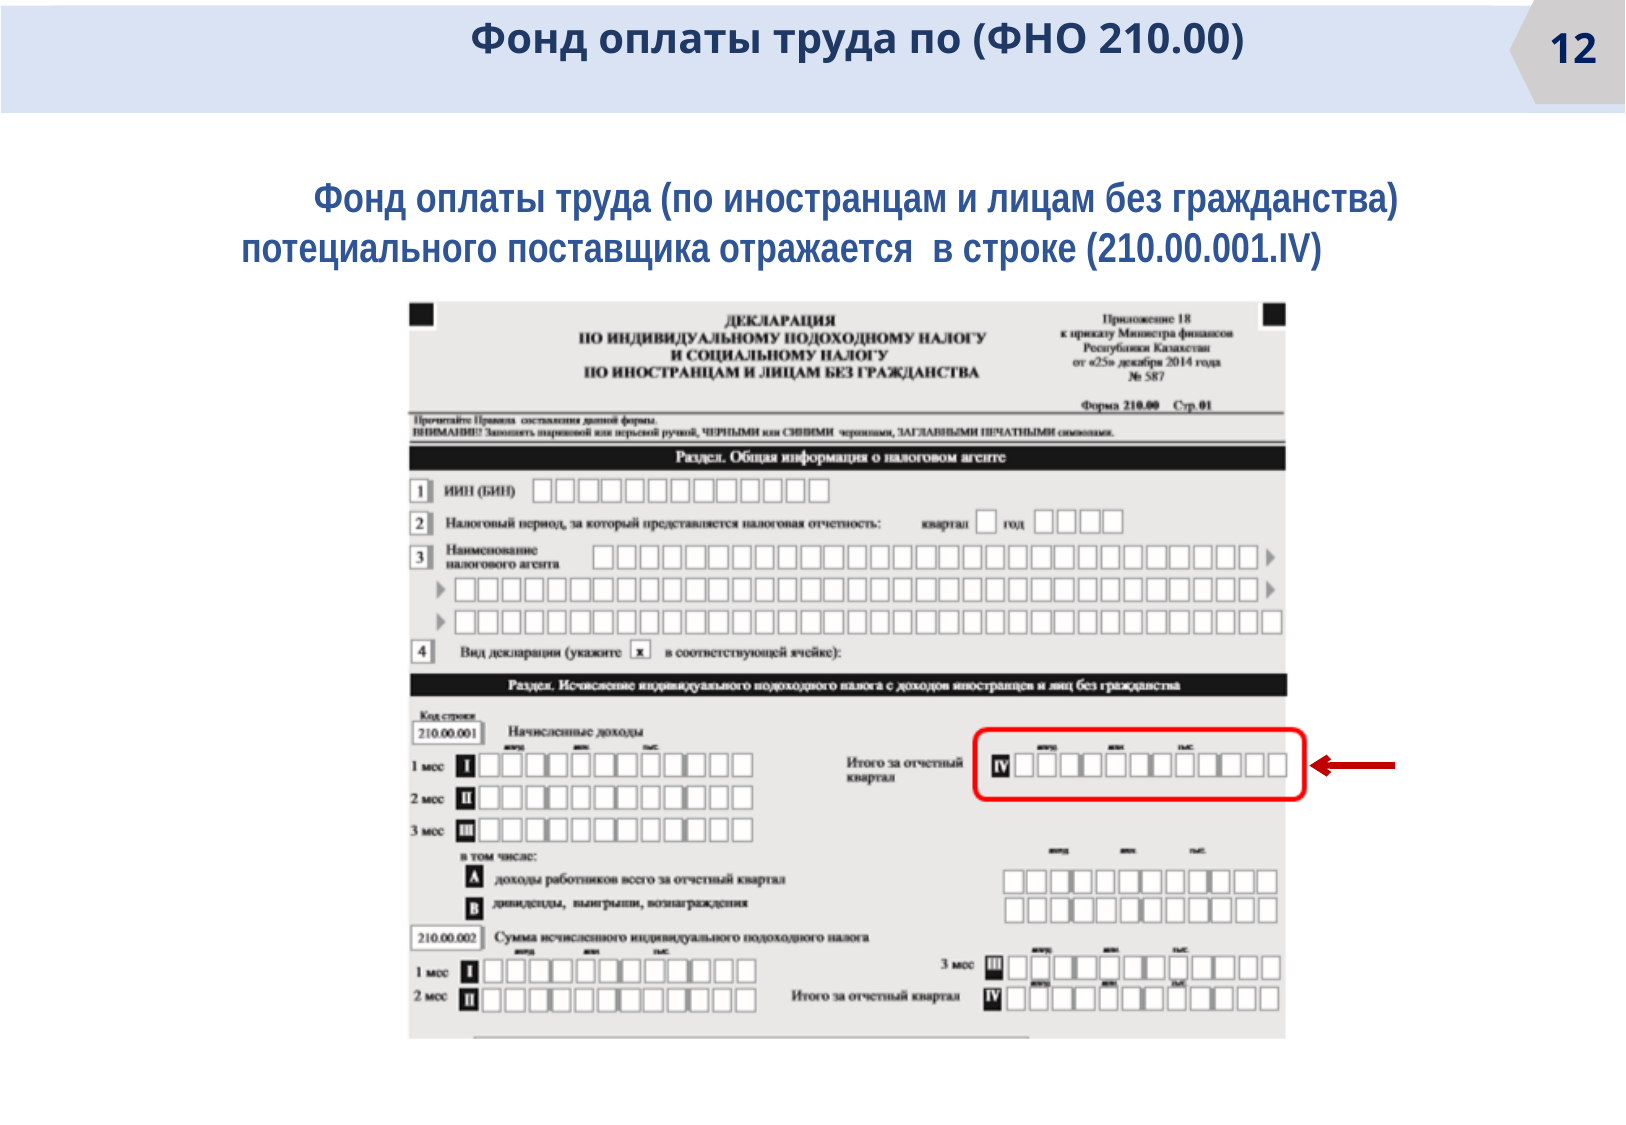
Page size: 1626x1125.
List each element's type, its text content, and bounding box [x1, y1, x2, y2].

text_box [362, 294, 1396, 1072]
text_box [0, 5, 1625, 113]
text_box [1530, 0, 1625, 5]
text_box Фонд оплаты труда (по иностранцам и лицам без гражданства) потециального поставщика отражается в строке (210.00.001.IV) [53, 162, 1510, 278]
